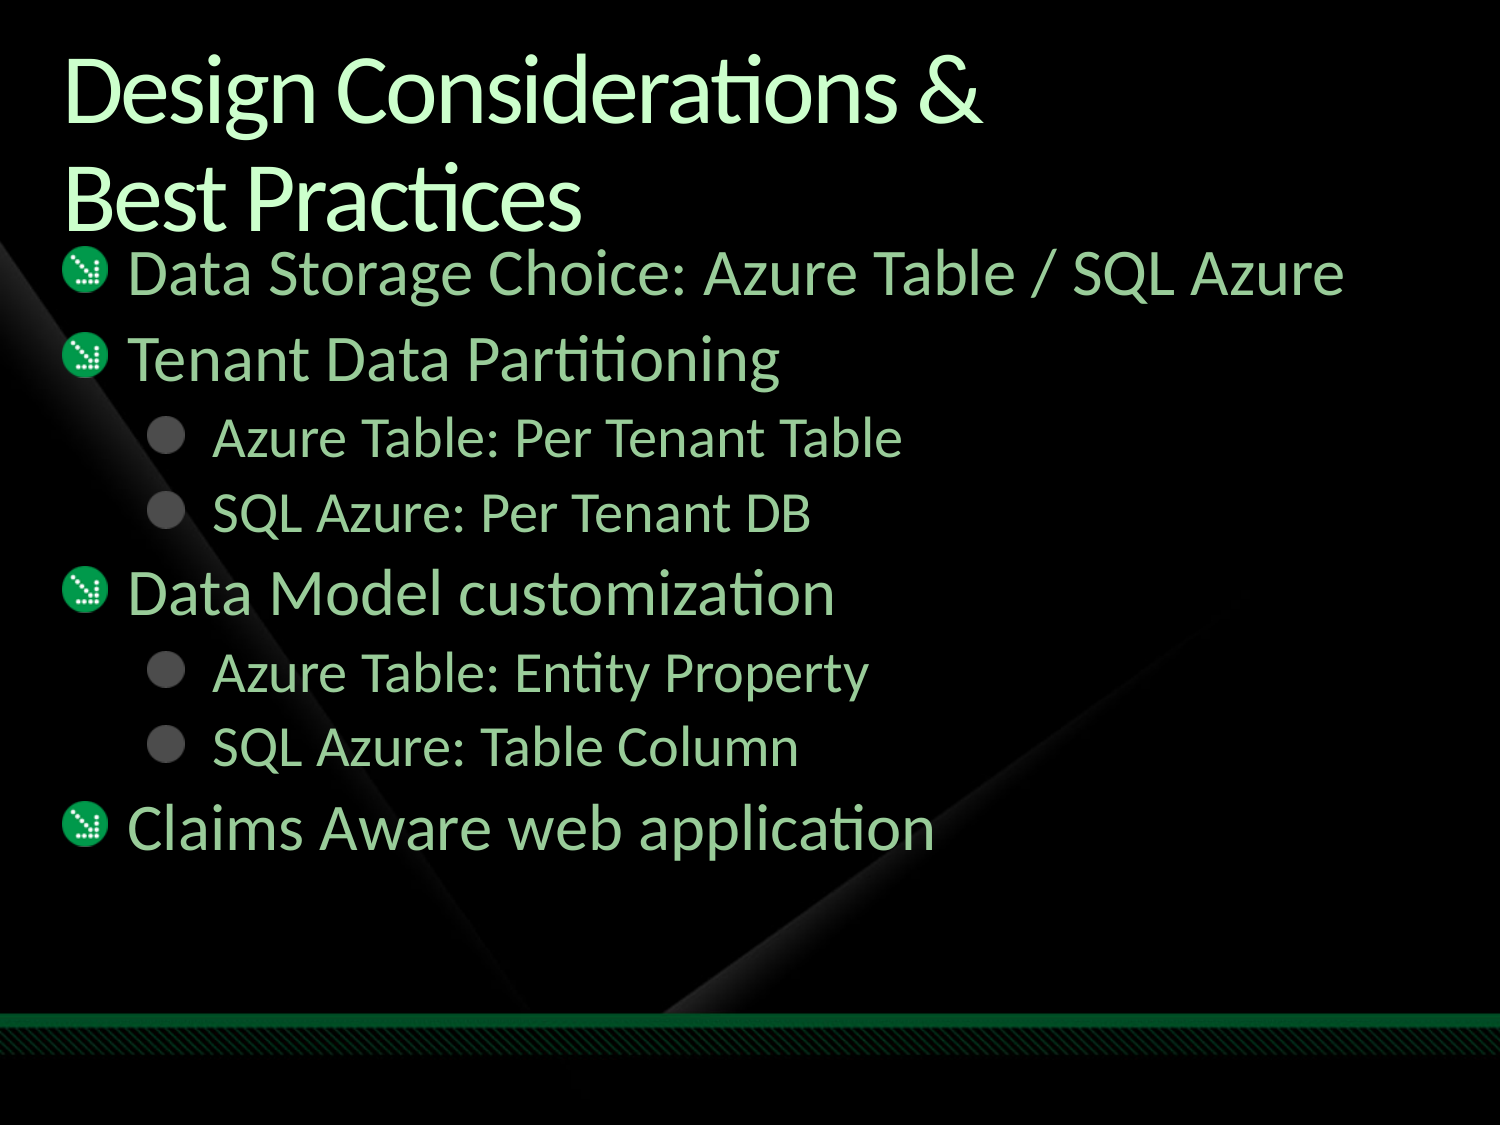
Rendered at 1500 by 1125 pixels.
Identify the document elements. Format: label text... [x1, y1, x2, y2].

picture [0, 0, 1500, 1125]
title Design Considerations & Best Practices [62, 37, 1438, 238]
list Data Storage Choice: Azure Table / SQL Azure Tenant Data Partitioning Azure Table: Per Tenant Table SQL Azure: Per Tenant DB Data Model customization Azure Table: Entity Property SQL Azure: Table Column Claims Aware web application [62, 238, 1438, 987]
